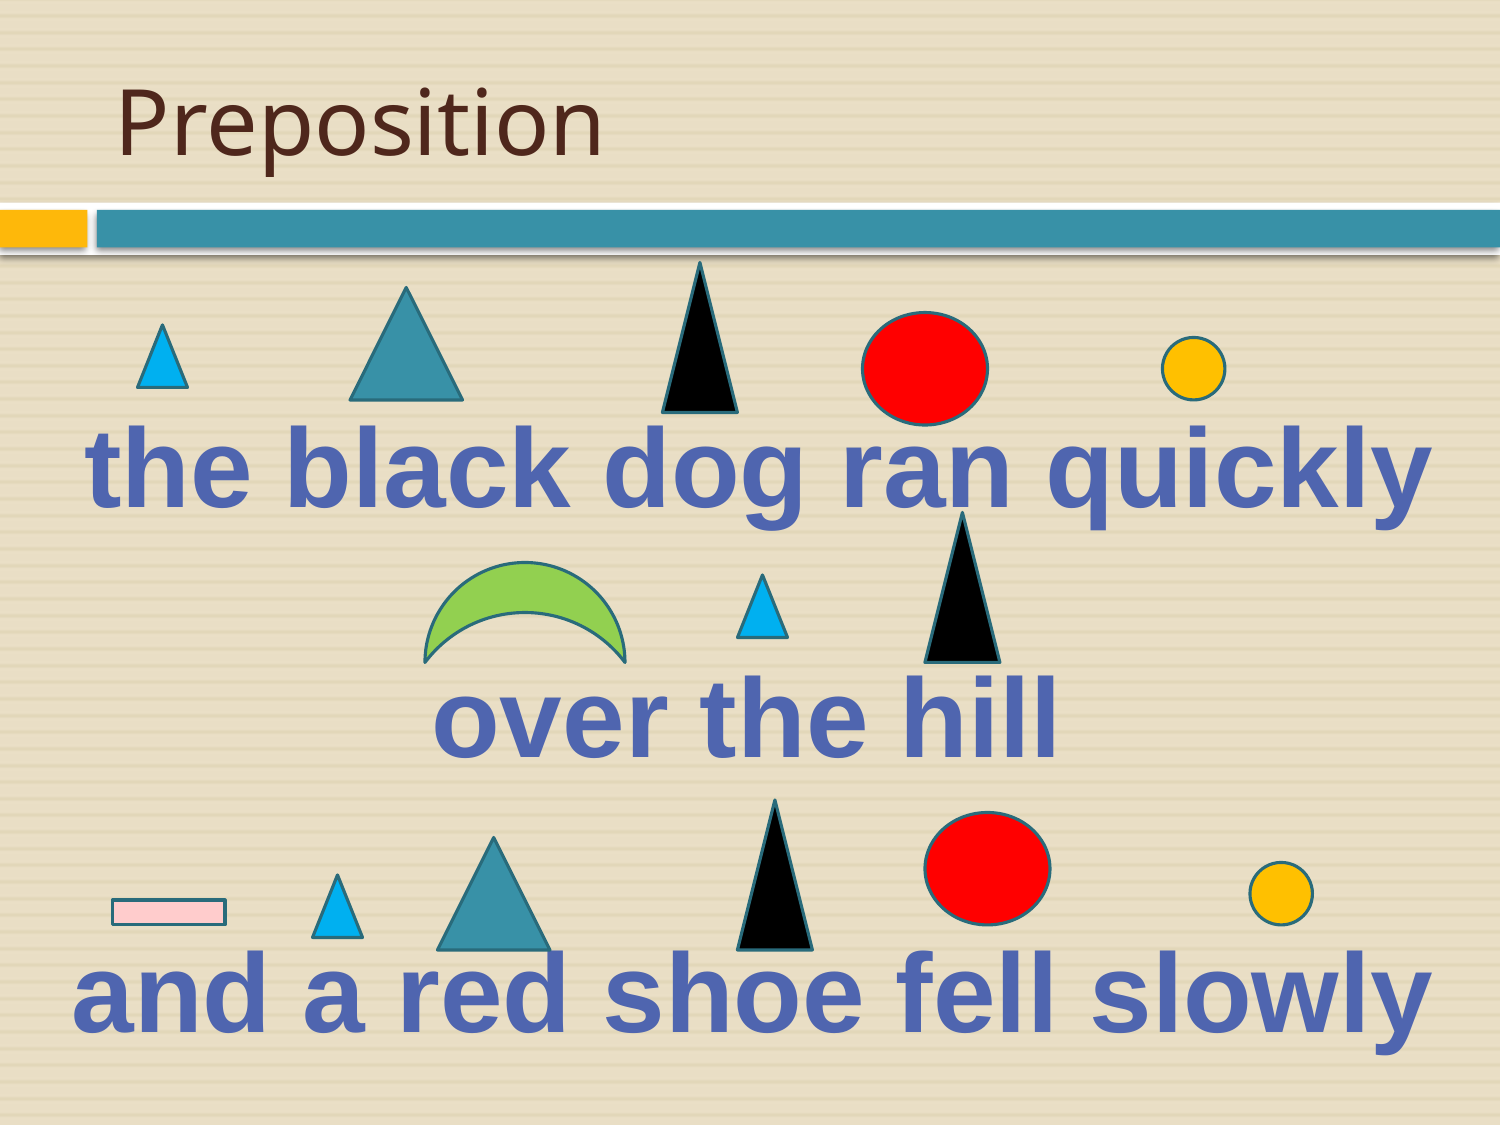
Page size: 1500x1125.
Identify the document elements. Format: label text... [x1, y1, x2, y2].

text_box over the hill [416, 637, 1078, 788]
text_box [111, 898, 227, 926]
text_box [736, 573, 789, 640]
text_box the black dog ran quickly [69, 387, 1450, 538]
text_box [436, 835, 552, 952]
text_box [923, 810, 1052, 927]
text_box [735, 798, 814, 952]
text_box [136, 323, 189, 389]
text_box and a red shoe fell slowly [56, 912, 1450, 1063]
title Preposition [99, 37, 1438, 201]
text_box [1160, 335, 1227, 402]
text_box [311, 873, 364, 940]
text_box [423, 560, 627, 664]
text_box [660, 260, 739, 415]
text_box [1248, 860, 1315, 927]
text_box [348, 285, 464, 402]
text_box [860, 310, 990, 427]
text_box [923, 510, 1002, 664]
